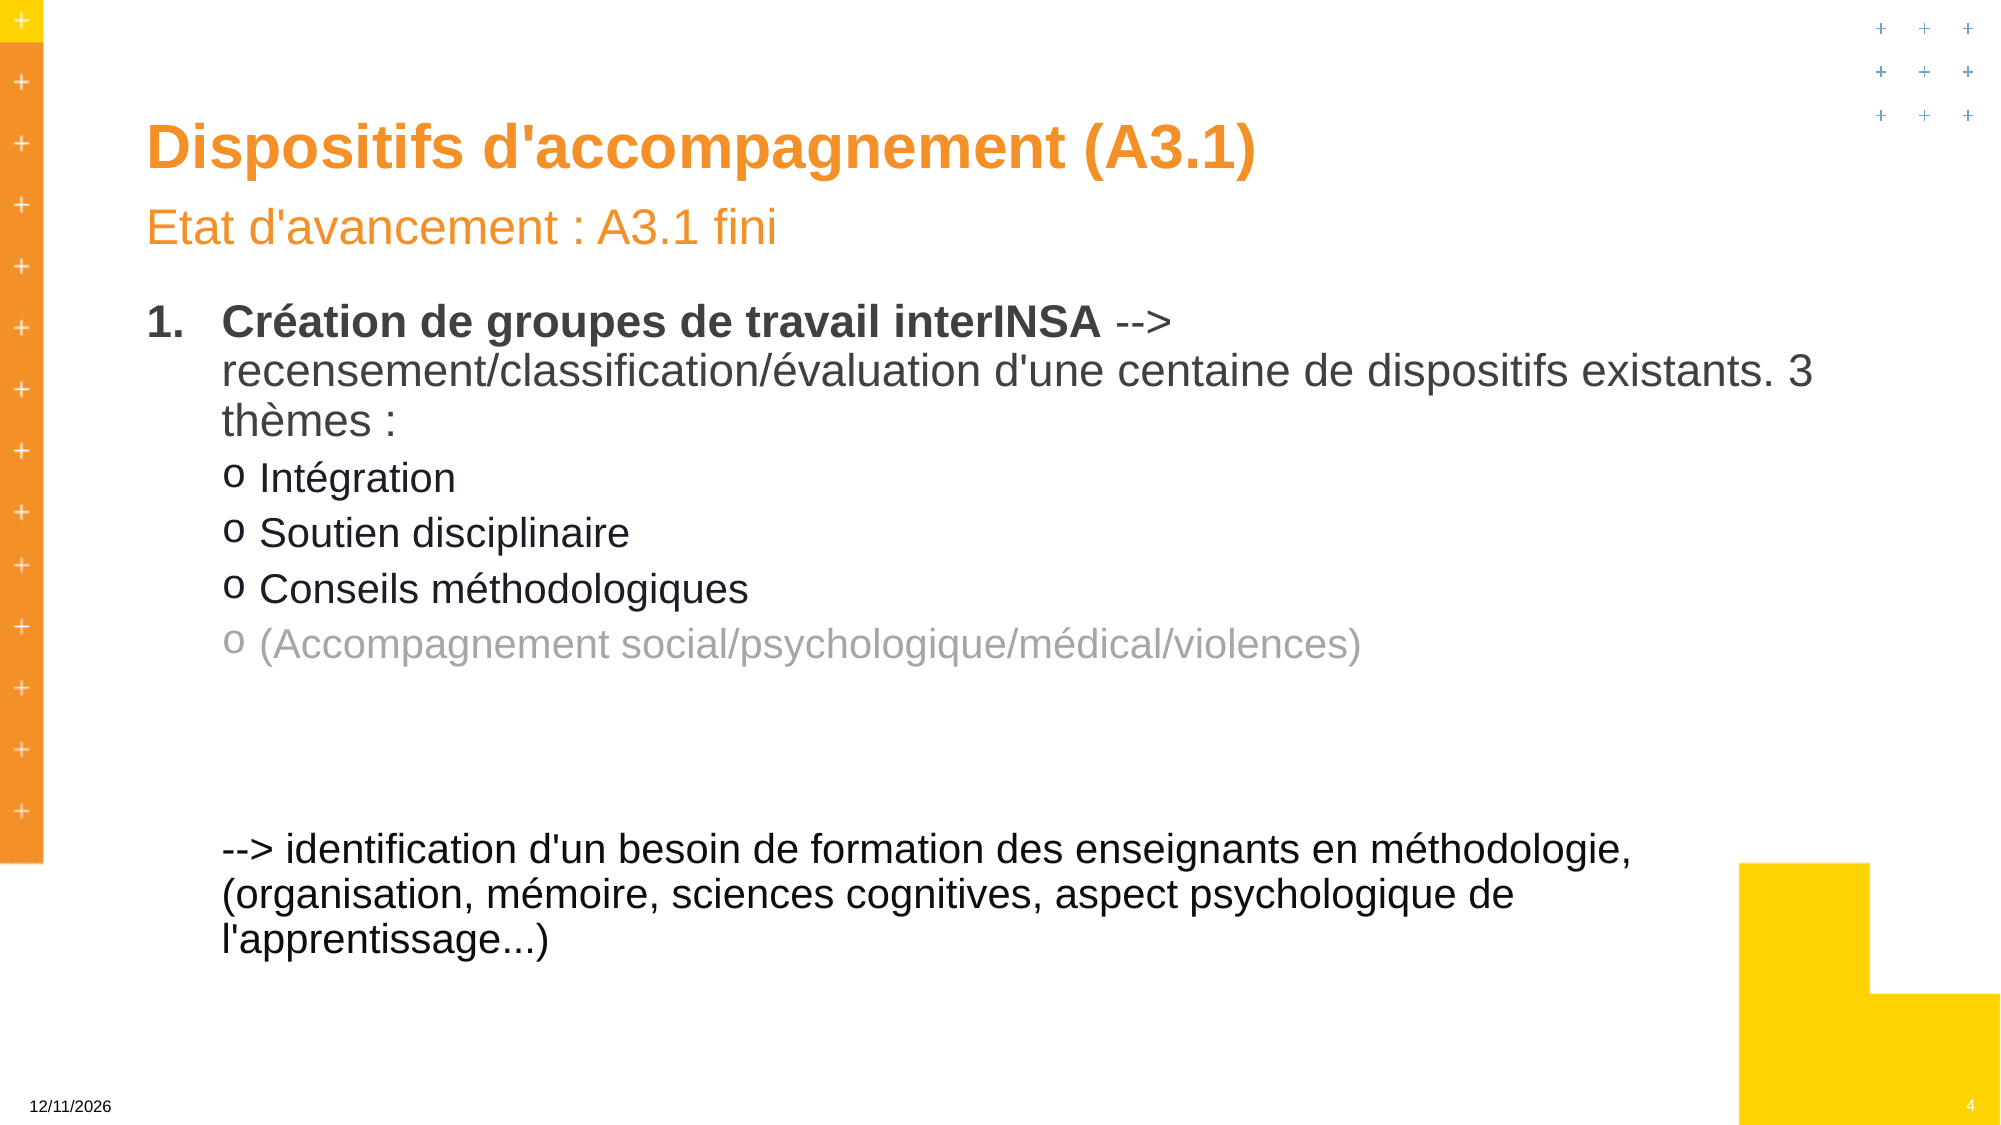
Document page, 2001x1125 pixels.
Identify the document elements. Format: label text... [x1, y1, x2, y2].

text_box Etat d'avancement : A3.1 fini [145, 201, 1851, 294]
list Création de groupes de travail interINSA --> recensement/classification/évaluation d'une centaine de dispositifs existants. 3 thèmes : Intégration Soutien disciplinaire Conseils méthodologiques (Accompagnement social/psychologique/médical/violences) --> identification d'un besoin de formation des enseignants en méthodologie, (organisation, mémoire, sciences cognitives, aspect psychologique de l'apprentissage...) [146, 297, 1825, 1014]
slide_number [23, 1085, 474, 1125]
slide_number 4 [1531, 1084, 1982, 1125]
picture [0, 0, 2001, 1125]
text_box Dispositifs d'accompagnement (A3.1) [146, 114, 1855, 208]
